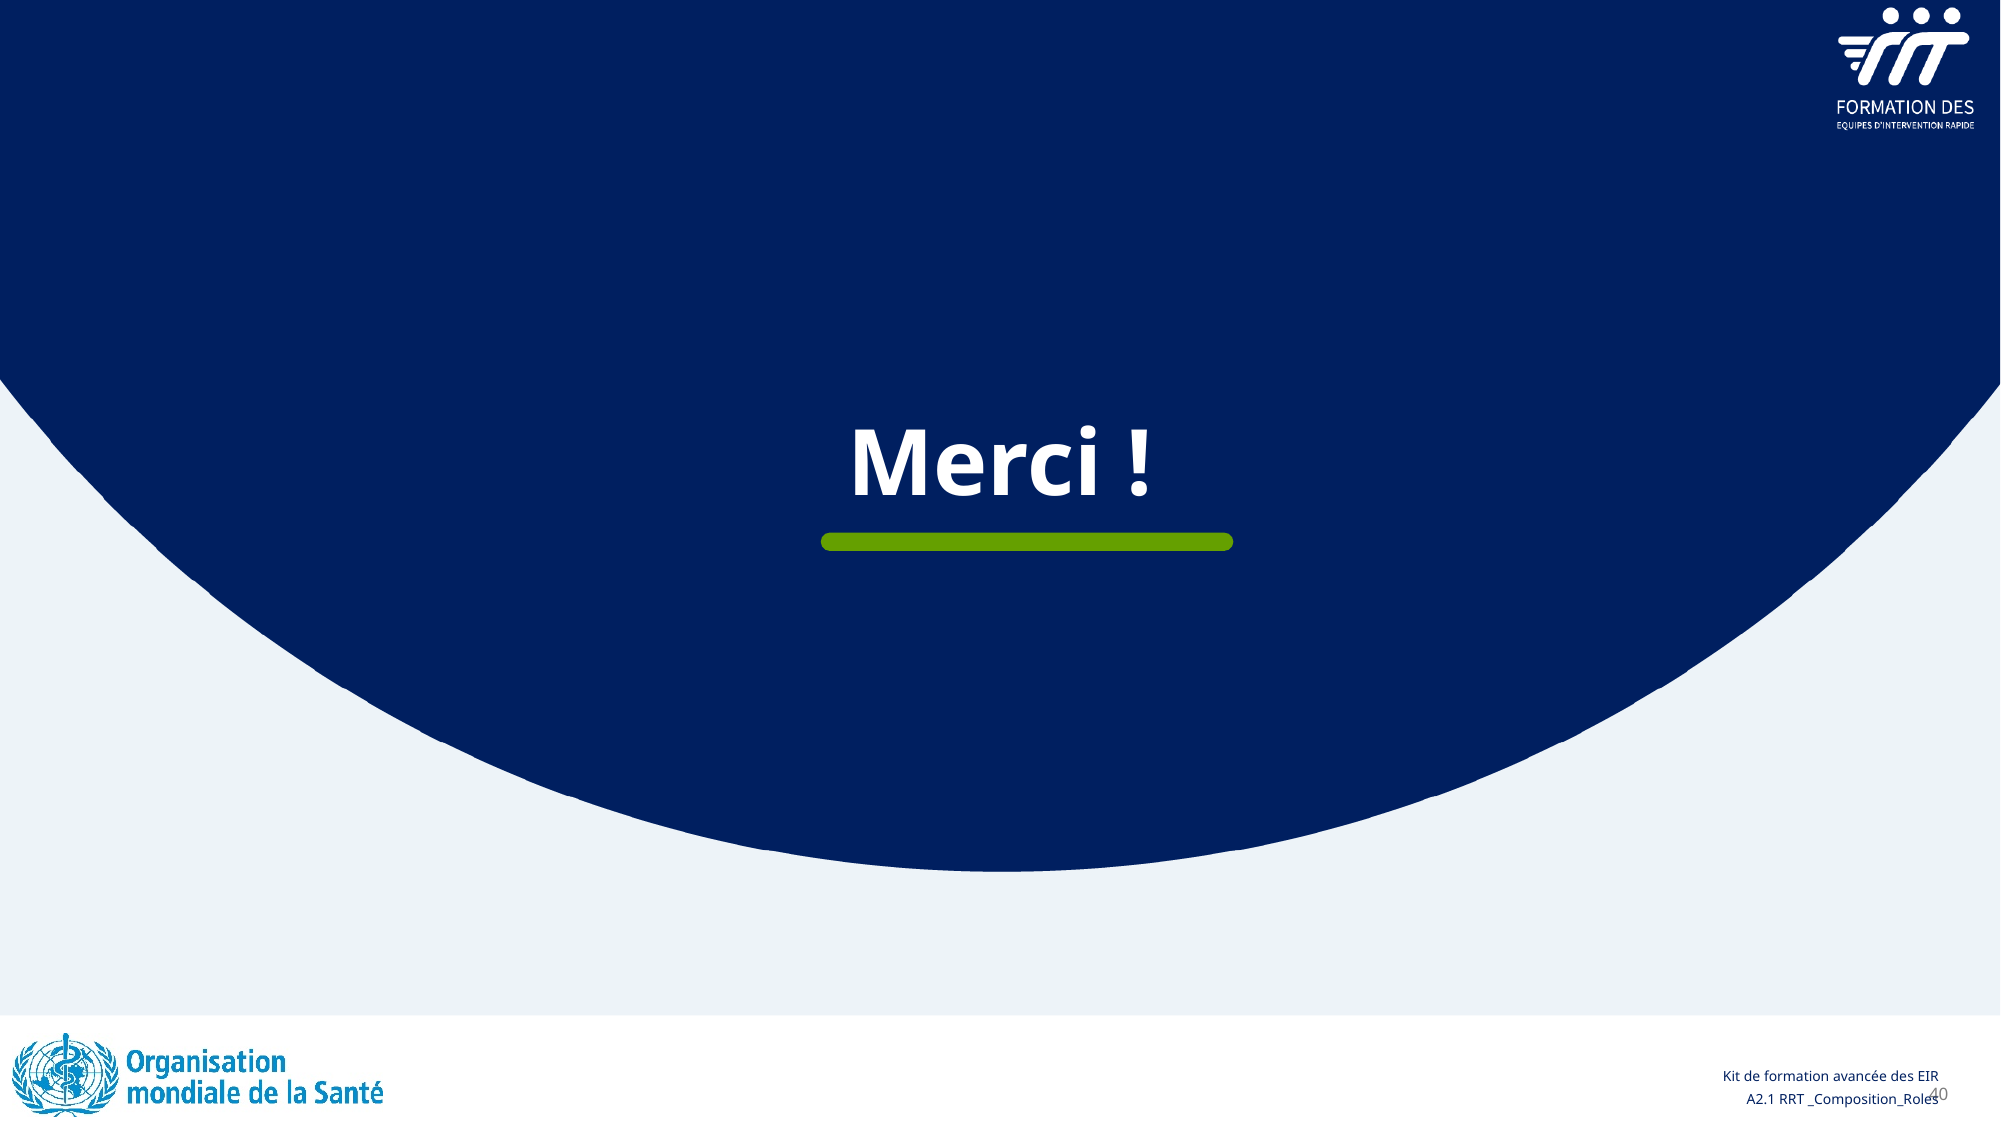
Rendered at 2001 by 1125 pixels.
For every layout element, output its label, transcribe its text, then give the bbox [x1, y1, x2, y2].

picture [0, 0, 2001, 904]
picture [12, 1033, 383, 1117]
list Merci ! [69, 409, 1931, 716]
picture [374, 1090, 383, 1100]
